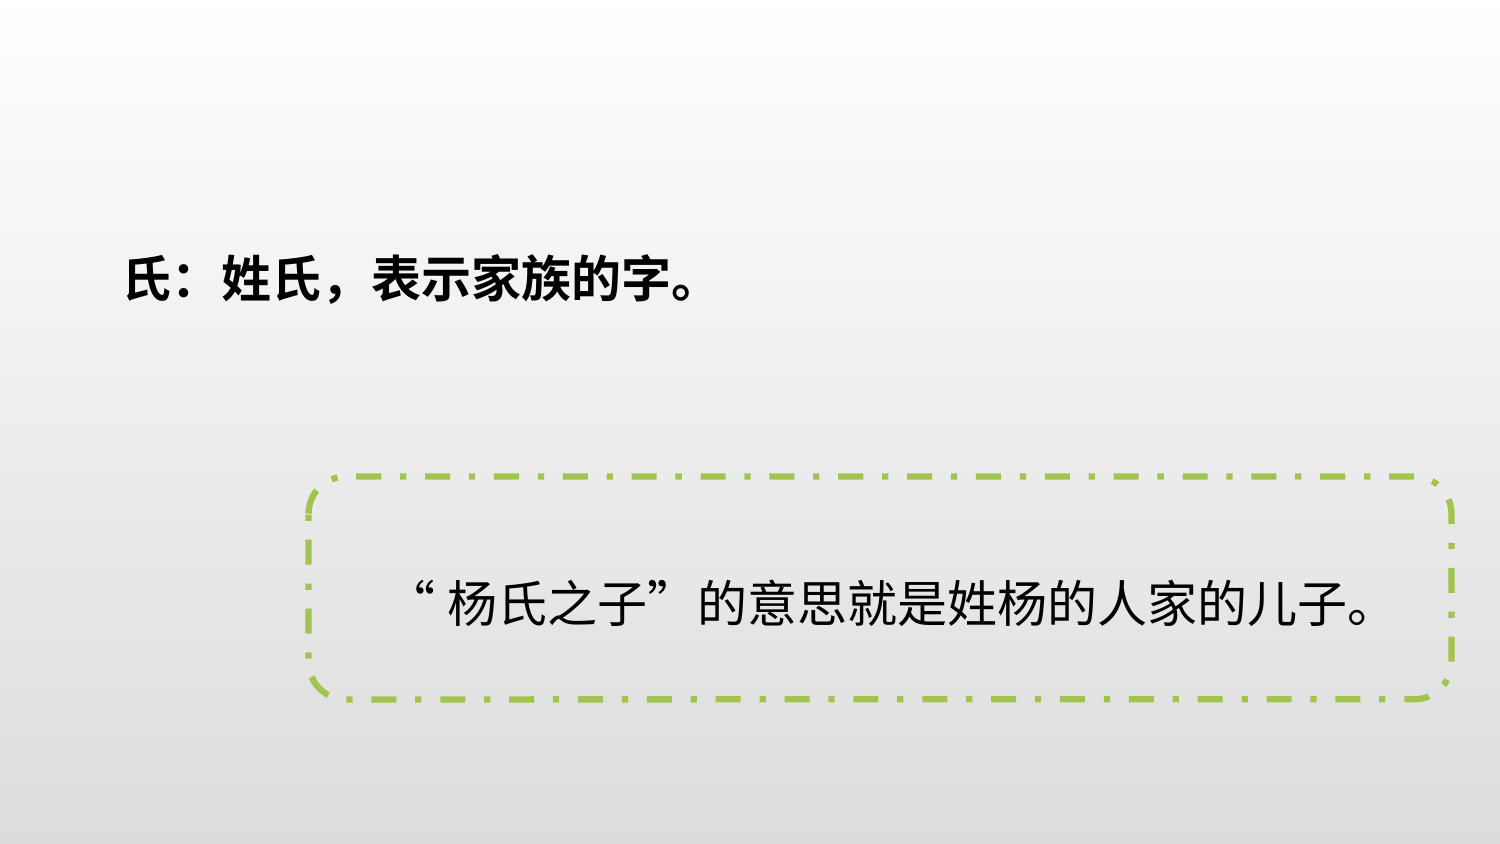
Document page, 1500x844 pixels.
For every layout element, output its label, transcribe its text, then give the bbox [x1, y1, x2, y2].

text_box 氏：姓氏，表示家族的字。 [54, 211, 1401, 313]
text_box [307, 475, 1453, 701]
